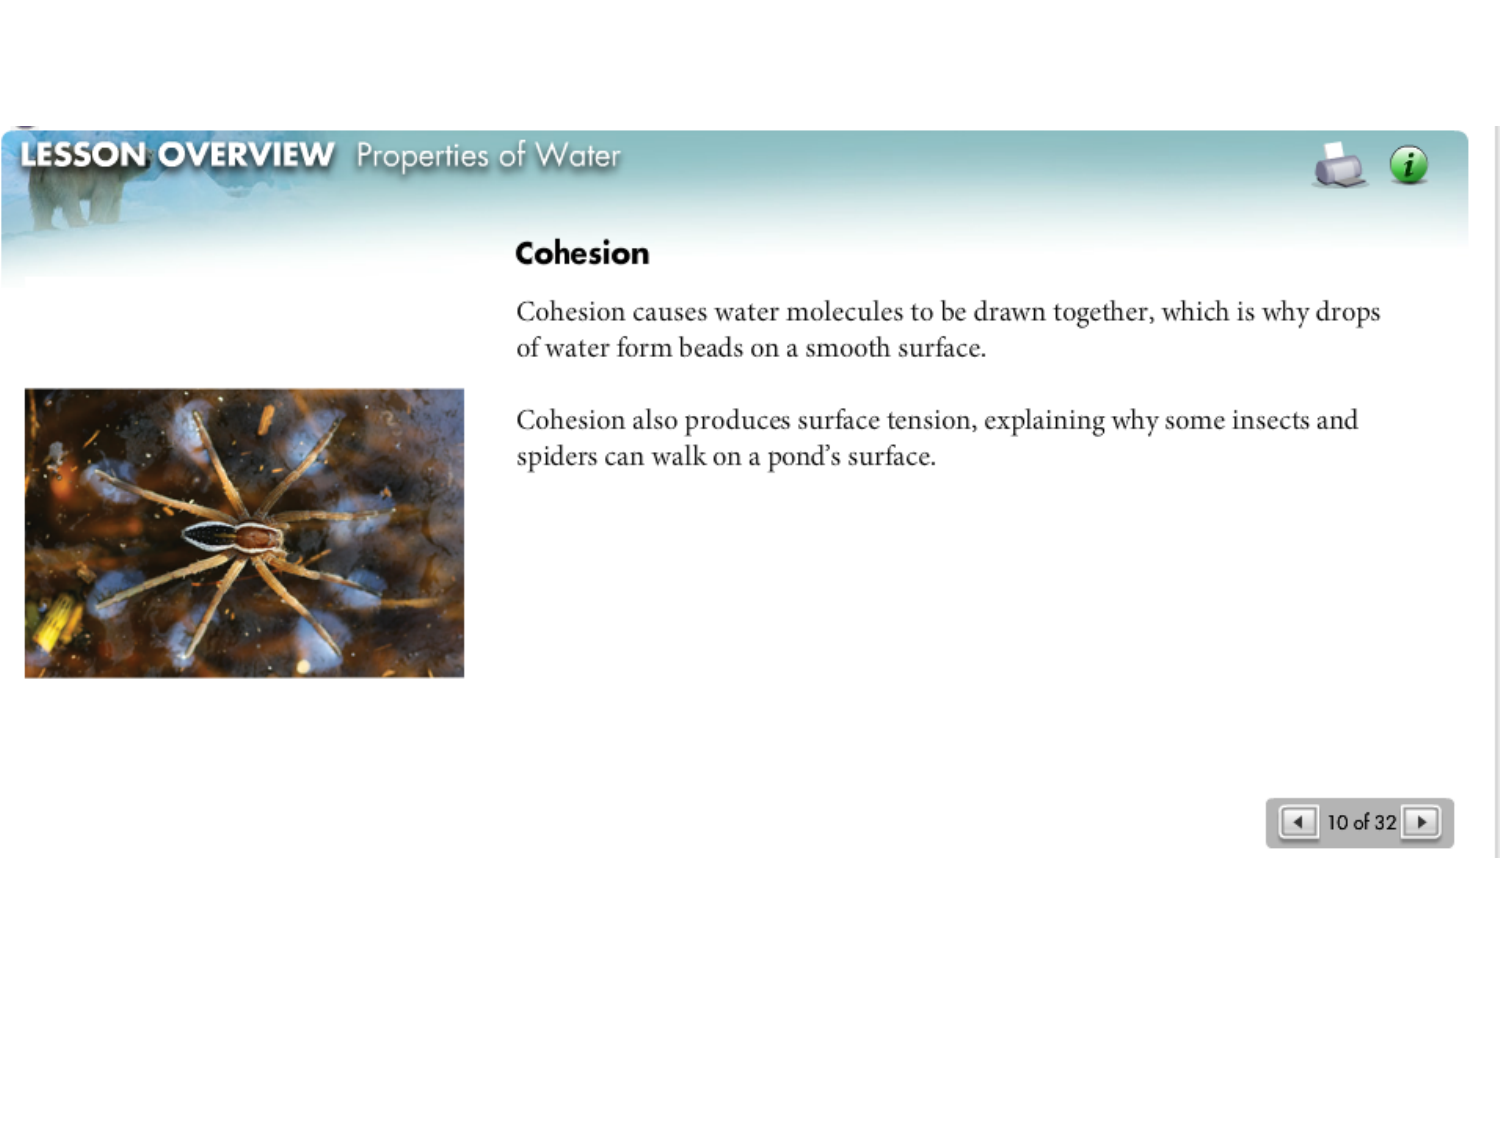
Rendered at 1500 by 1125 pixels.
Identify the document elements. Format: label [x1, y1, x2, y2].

picture [0, 125, 1500, 858]
